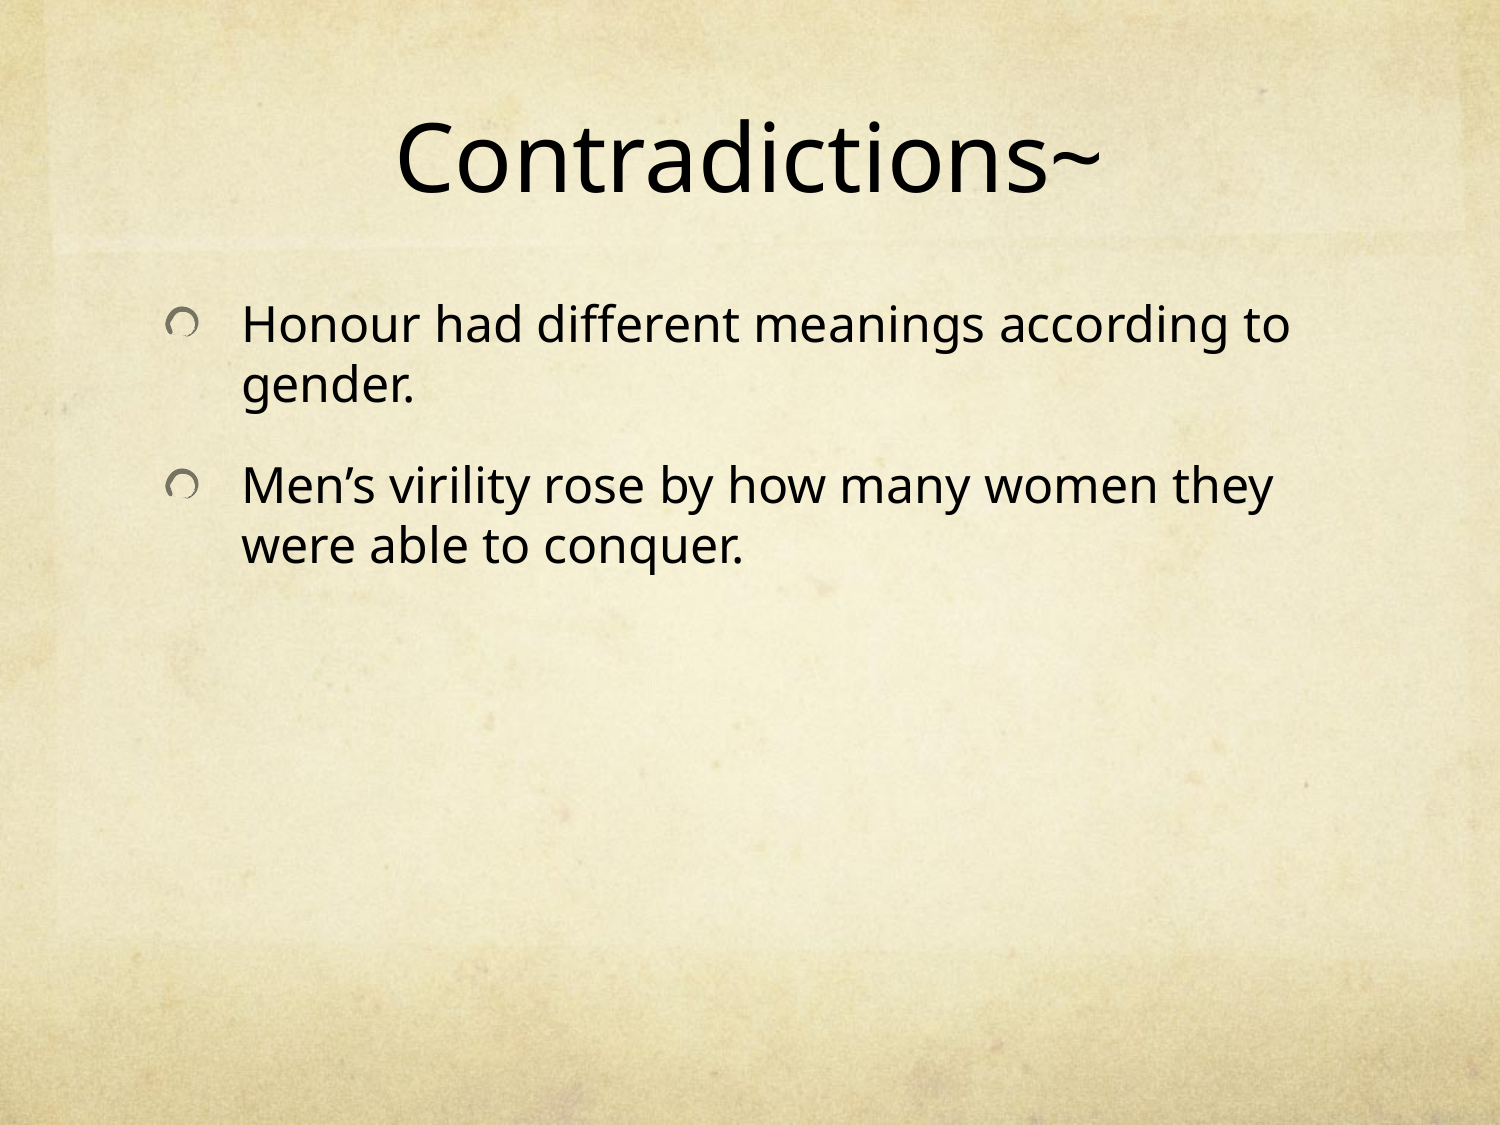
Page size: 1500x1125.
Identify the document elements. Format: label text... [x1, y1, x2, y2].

picture [0, 0, 1500, 1125]
title Contradictions~ [150, 82, 1350, 225]
list Honour had different meanings according to gender. Men’s virility rose by how many women they were able to conquer. [150, 284, 1350, 950]
